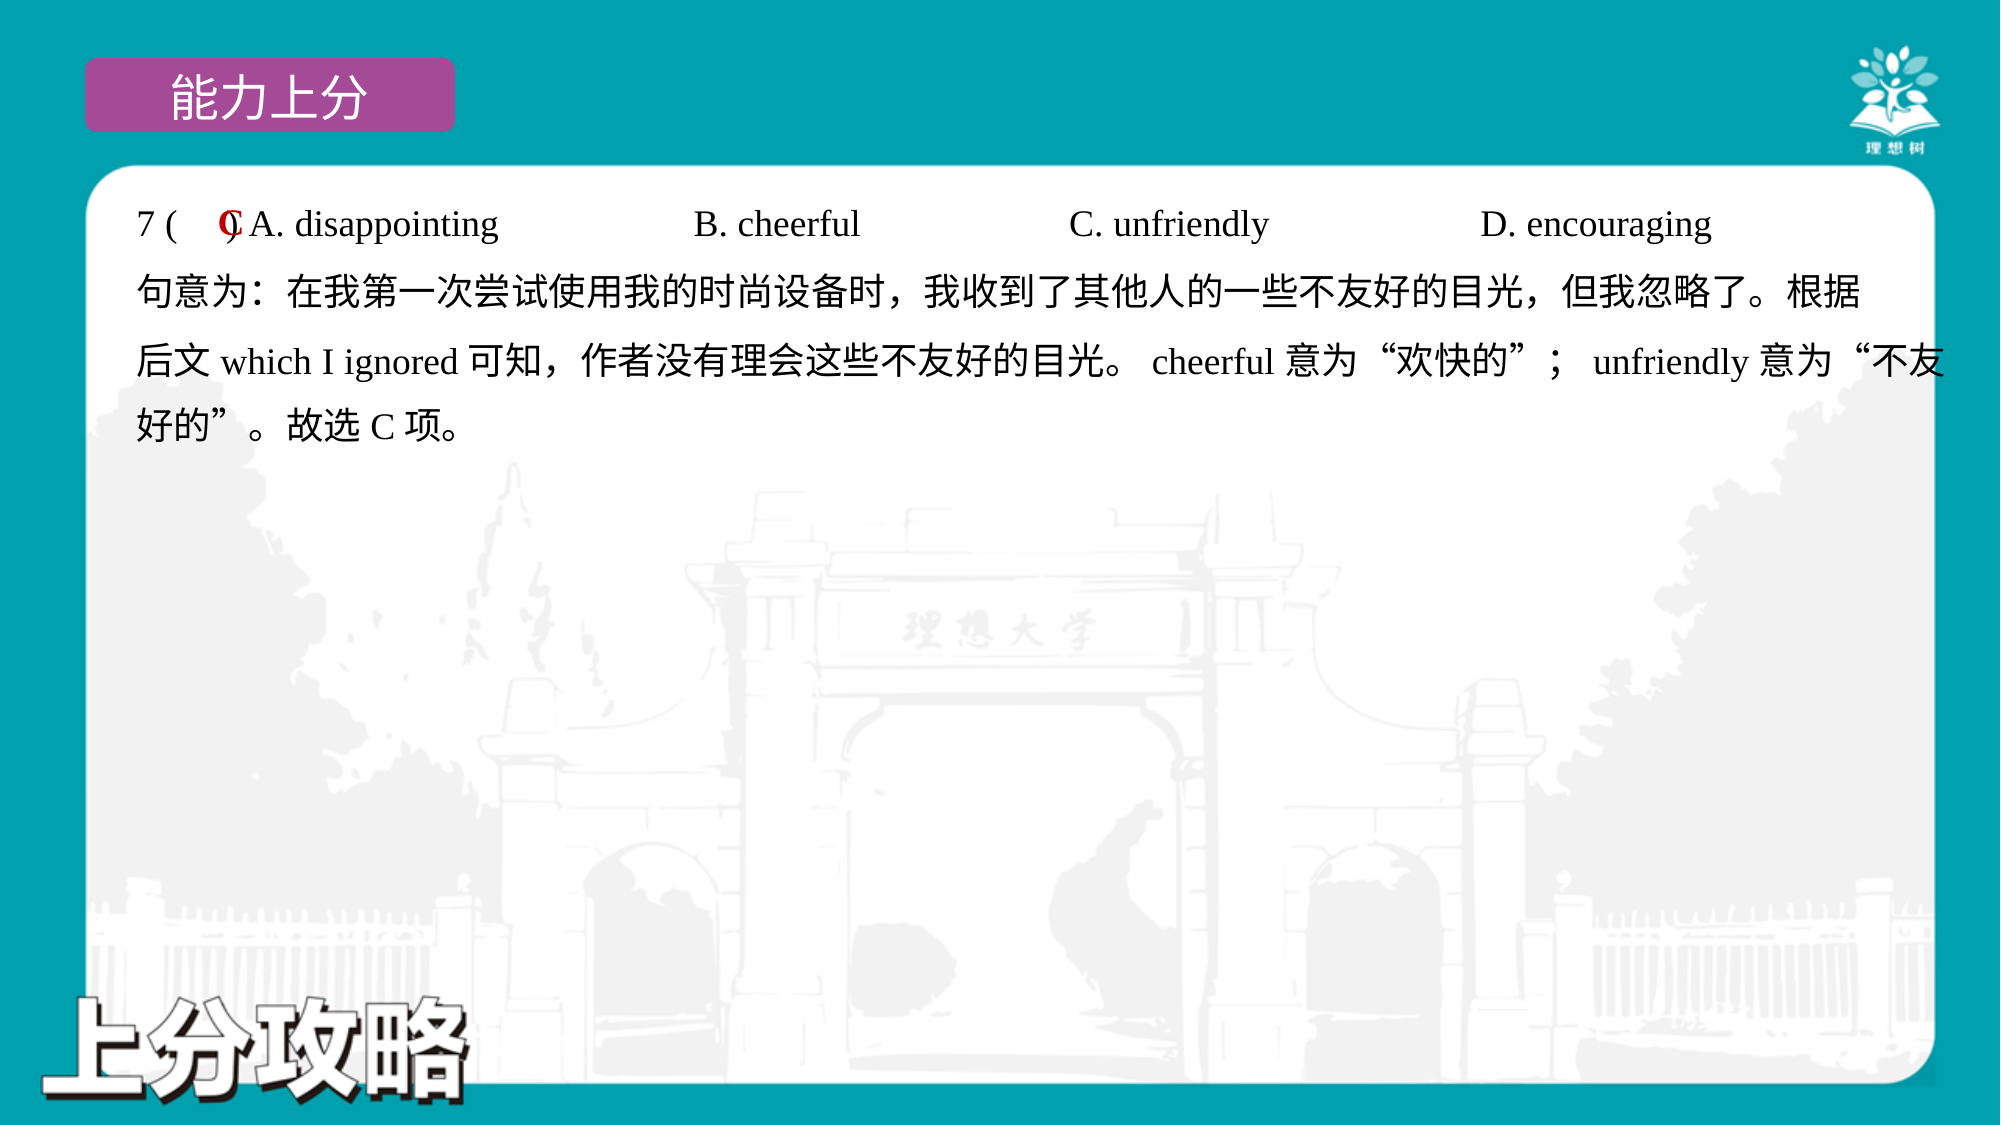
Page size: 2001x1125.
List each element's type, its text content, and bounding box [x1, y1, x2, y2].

text_box 句意为：在我第一次尝试使用我的时尚设备时，我收到了其他人的一些不友好的目光，但我忽略了。根据 后文which I ignored可知，作者没有理会这些不友好的目光。cheerful意为“欢快的”；unfriendly意为“不友 好的”。故选C项。 [136, 244, 1865, 441]
text_box 7 ( ) A. disappointing B. cheerful C. unfriendly D. encouraging [136, 176, 1865, 237]
text_box C [204, 176, 259, 236]
picture [0, 0, 2000, 1125]
